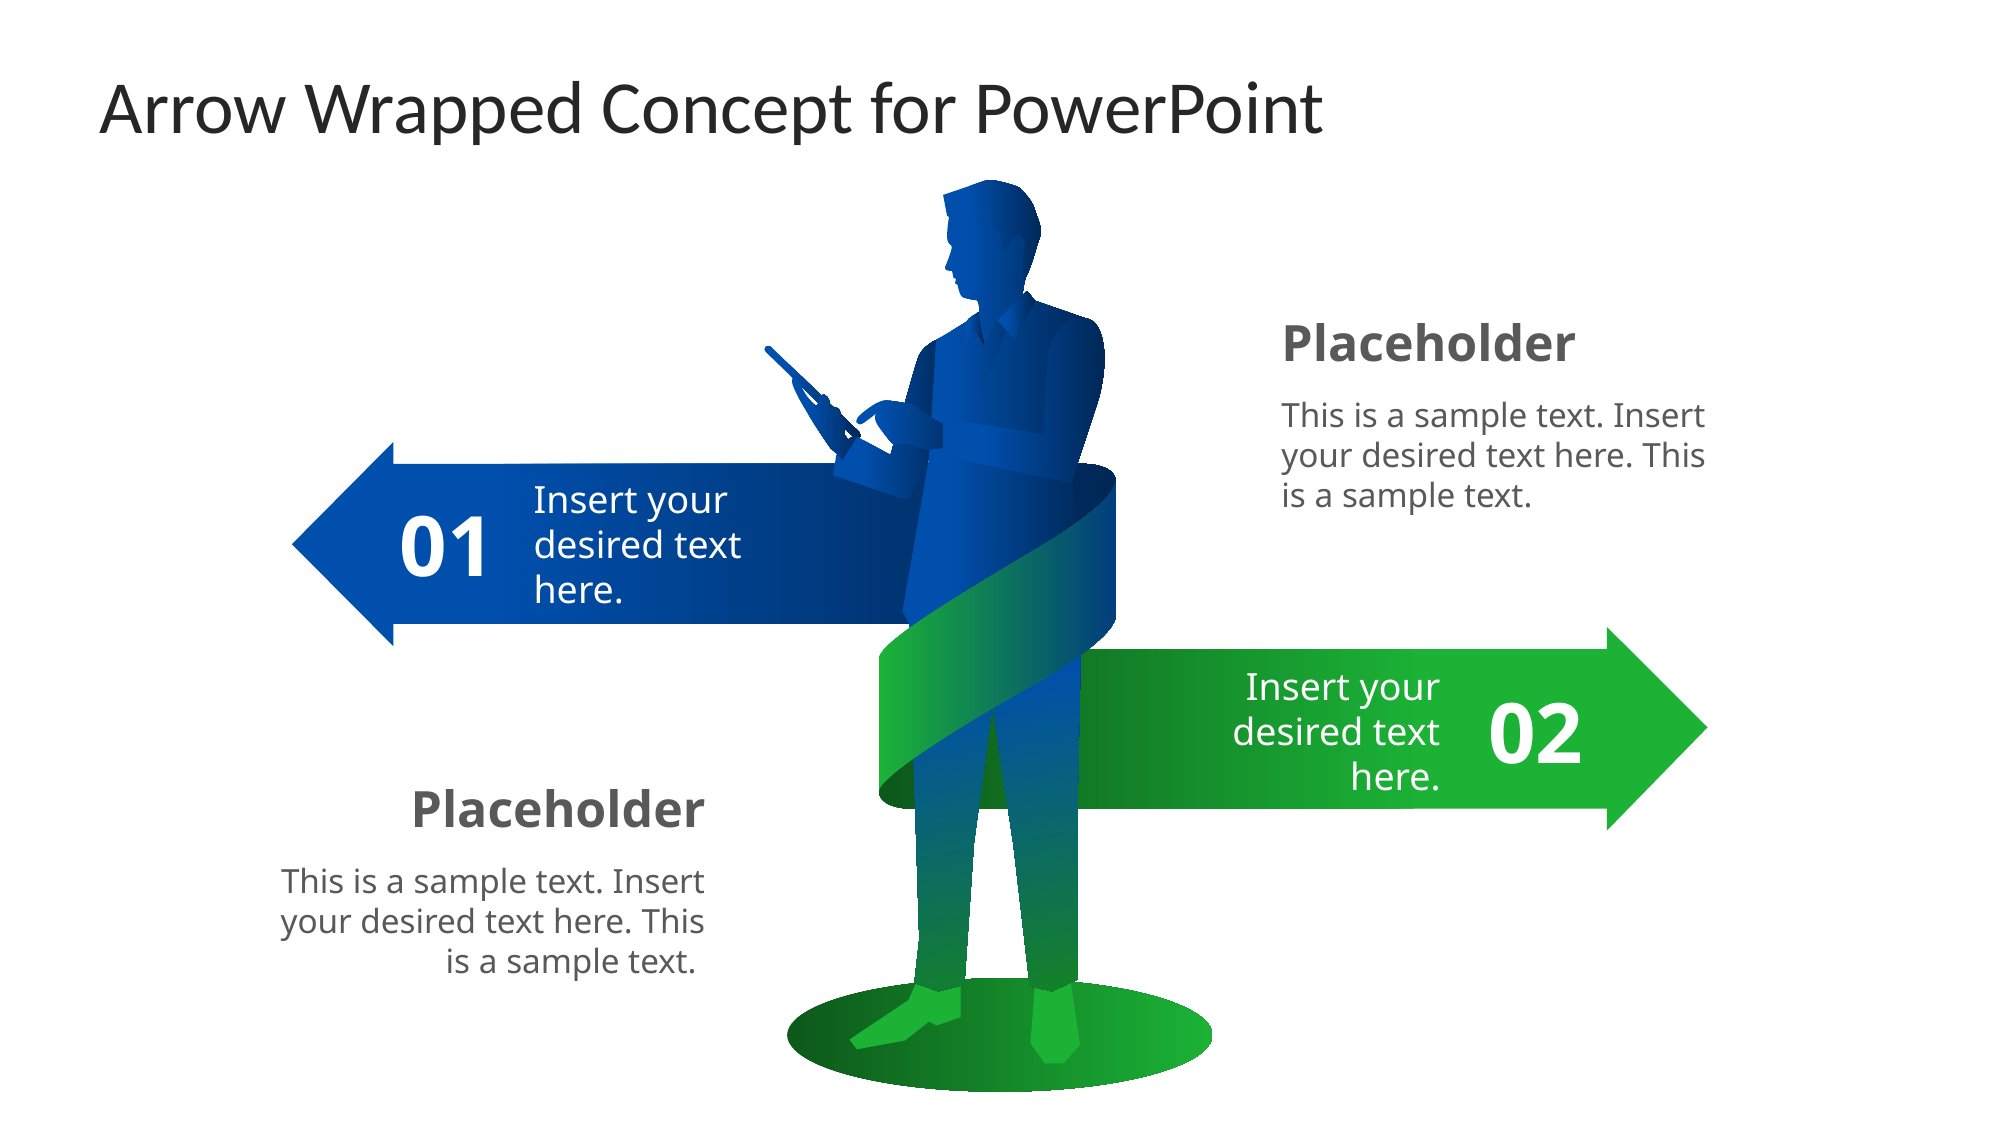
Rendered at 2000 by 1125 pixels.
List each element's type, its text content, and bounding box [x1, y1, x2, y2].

title Arrow Wrapped Concept for PowerPoint [99, 45, 1900, 162]
text_box [291, 441, 758, 647]
text_box This is a sample text. Insert your desired text here. This is a sample text. [255, 860, 706, 981]
text_box Placeholder [255, 777, 706, 838]
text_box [763, 178, 1213, 1092]
text_box Placeholder [1281, 311, 1723, 372]
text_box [1216, 676, 1585, 784]
text_box [1216, 626, 1708, 831]
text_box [398, 489, 758, 597]
text_box This is a sample text. Insert your desired text here. This is a sample text. [1281, 394, 1723, 515]
